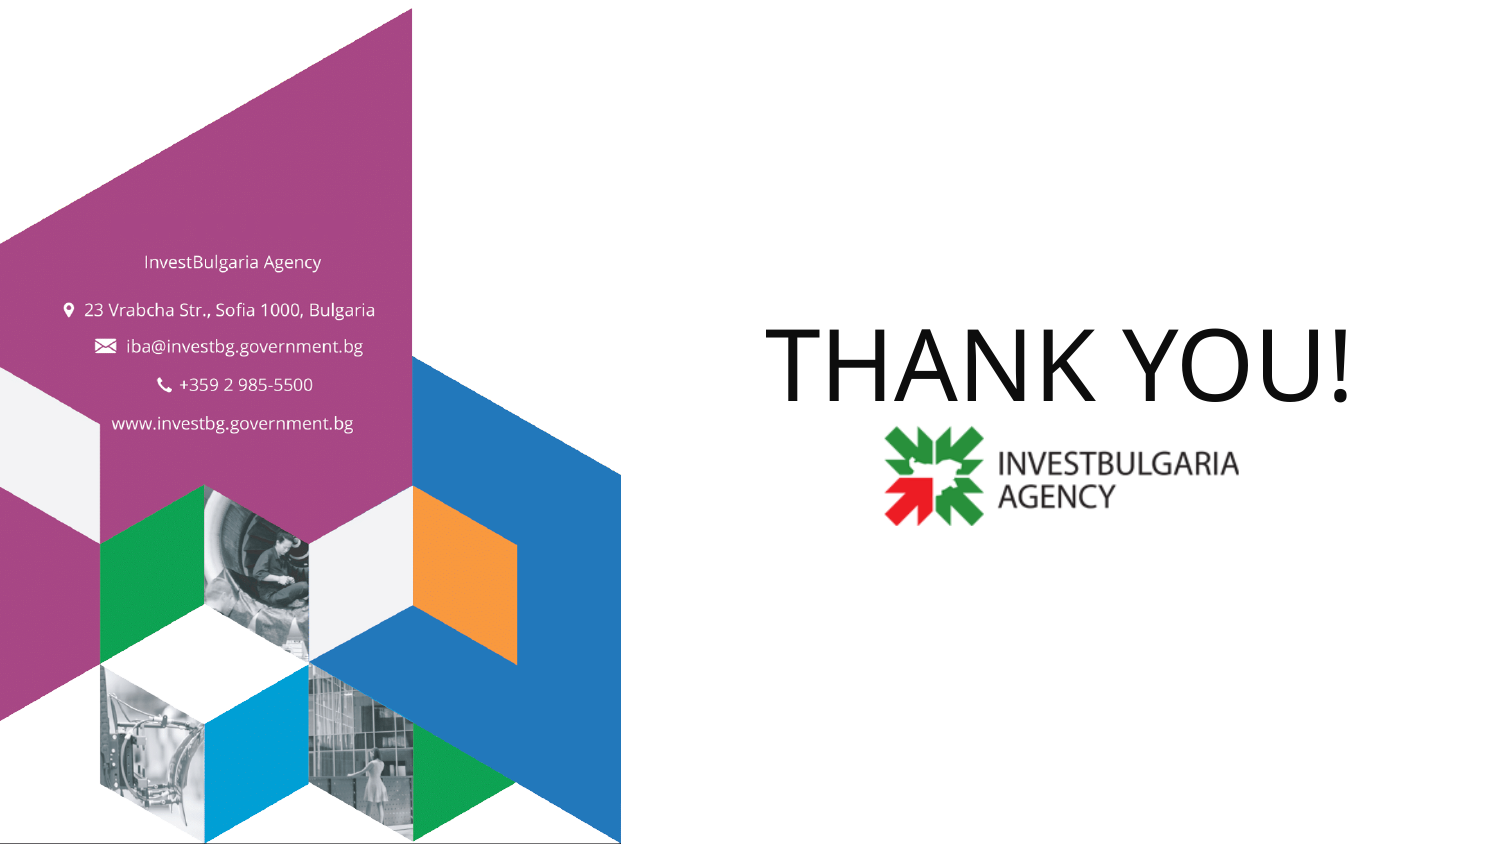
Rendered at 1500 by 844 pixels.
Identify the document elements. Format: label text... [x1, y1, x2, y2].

picture [0, 0, 621, 844]
text_box THANK YOU! [667, 294, 1453, 422]
picture [872, 421, 1248, 548]
